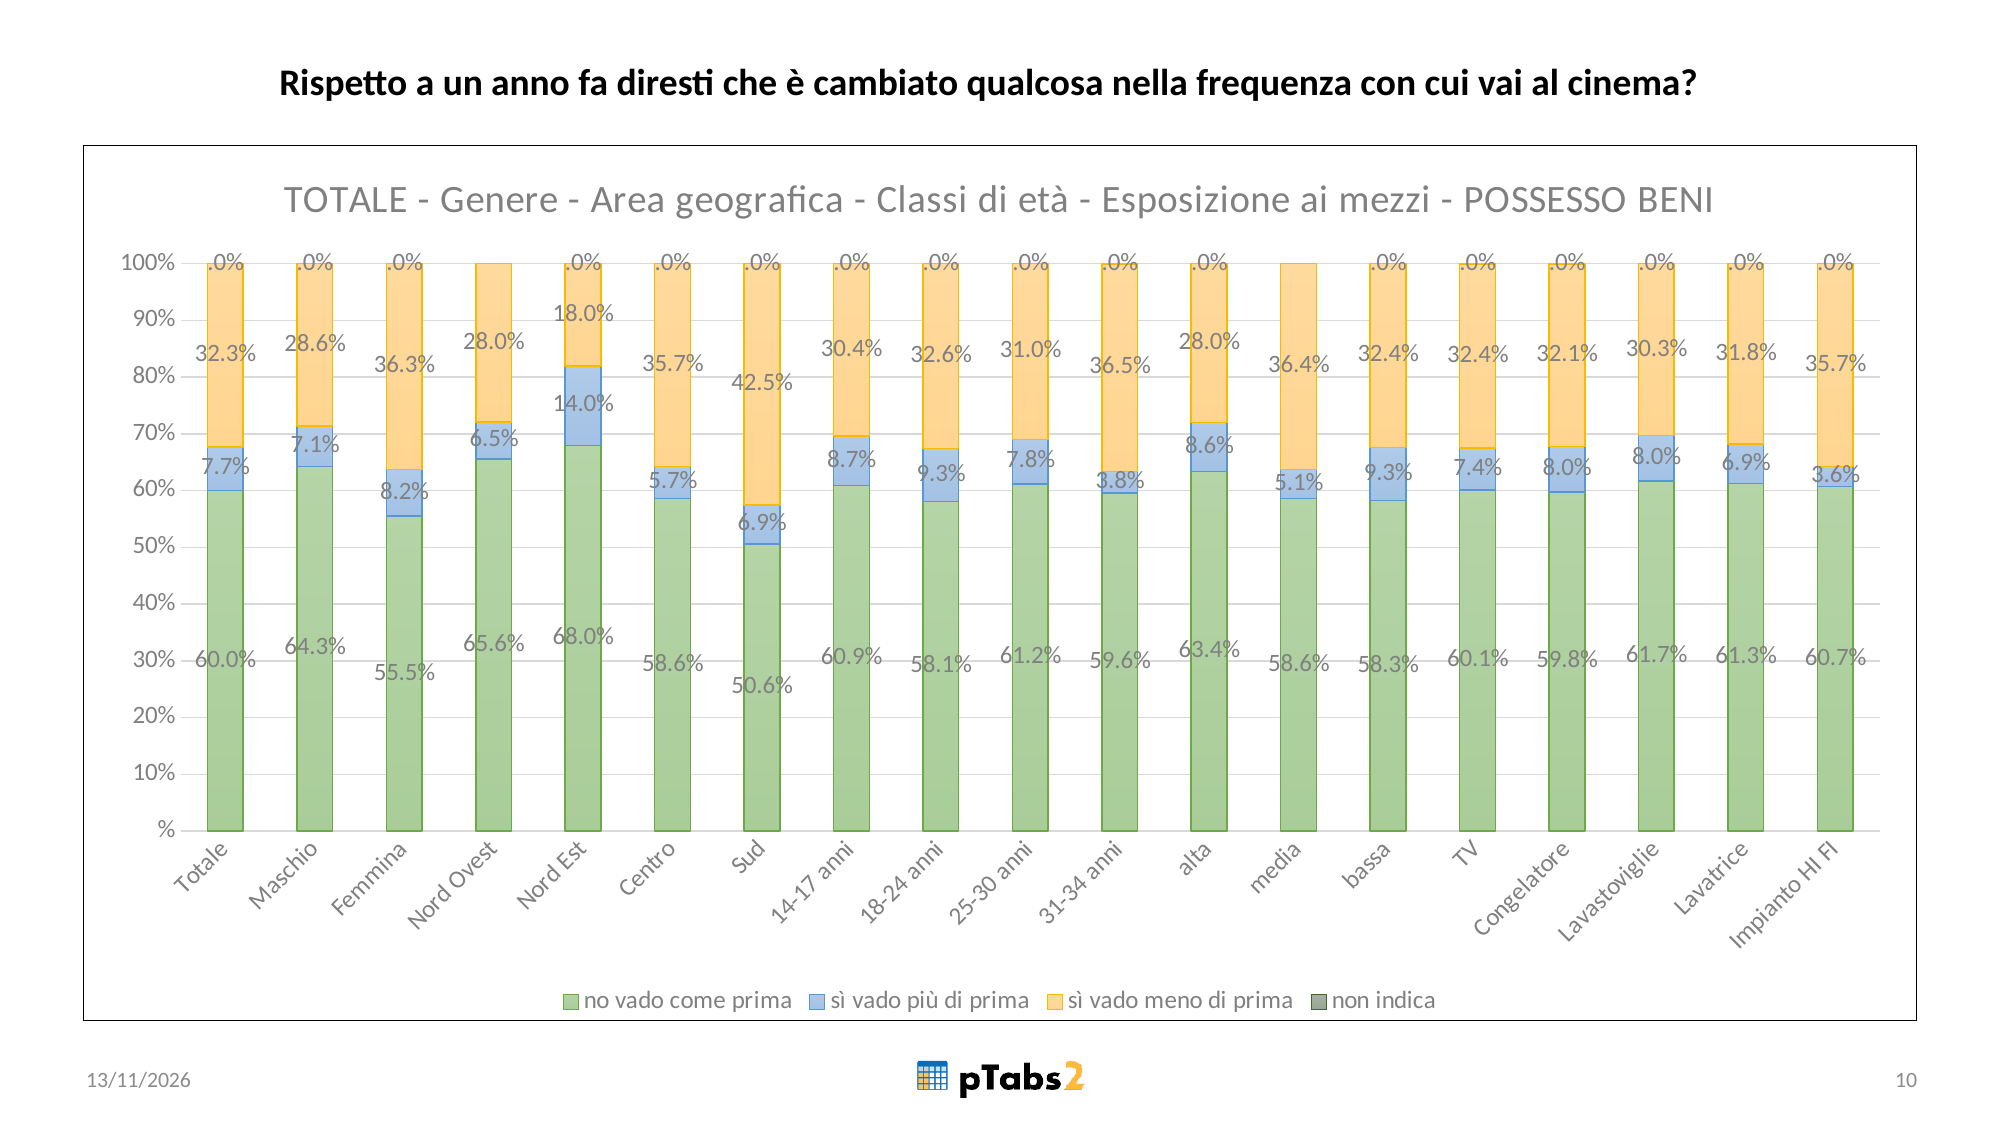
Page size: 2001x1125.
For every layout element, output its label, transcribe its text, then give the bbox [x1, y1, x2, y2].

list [913, 1058, 1087, 1100]
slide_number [70, 1055, 512, 1103]
chart [83, 145, 1917, 1021]
slide_number 10 [1482, 1055, 1933, 1103]
title Rispetto a un anno fa diresti che è cambiato qualcosa nella frequenza con cui vai al cinema? [104, 52, 1875, 115]
